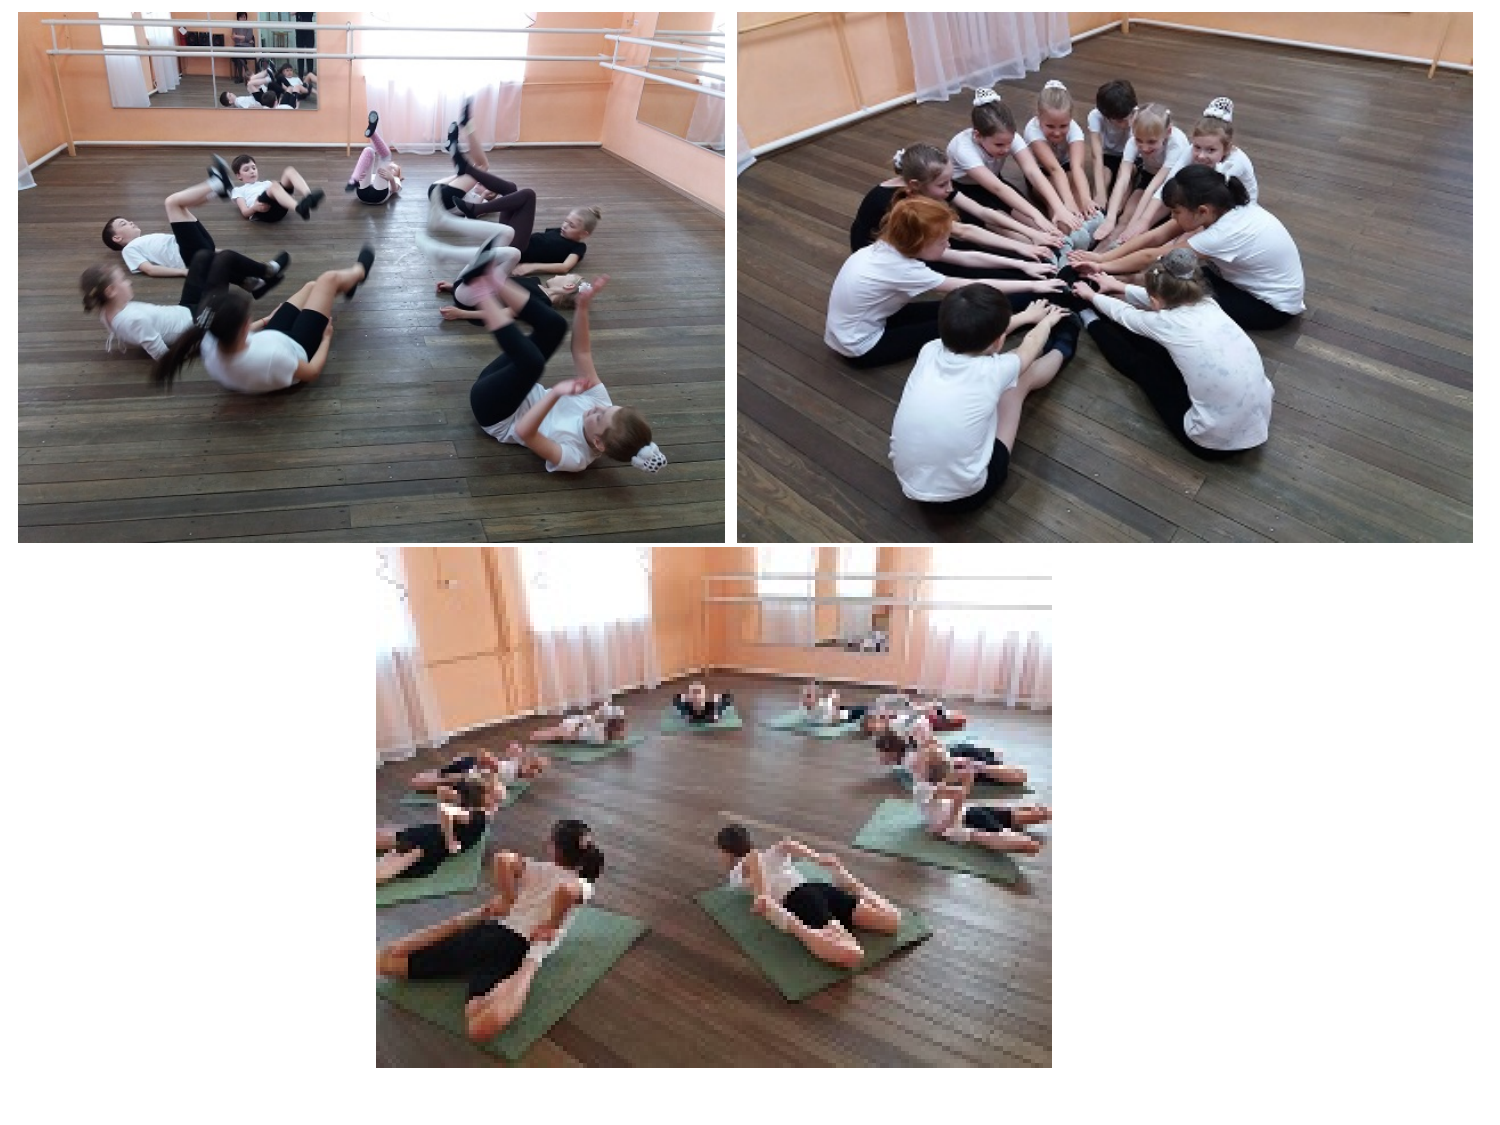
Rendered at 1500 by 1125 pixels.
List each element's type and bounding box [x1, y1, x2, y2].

picture [376, 547, 1053, 1069]
picture [17, 12, 726, 543]
picture [737, 12, 1473, 543]
